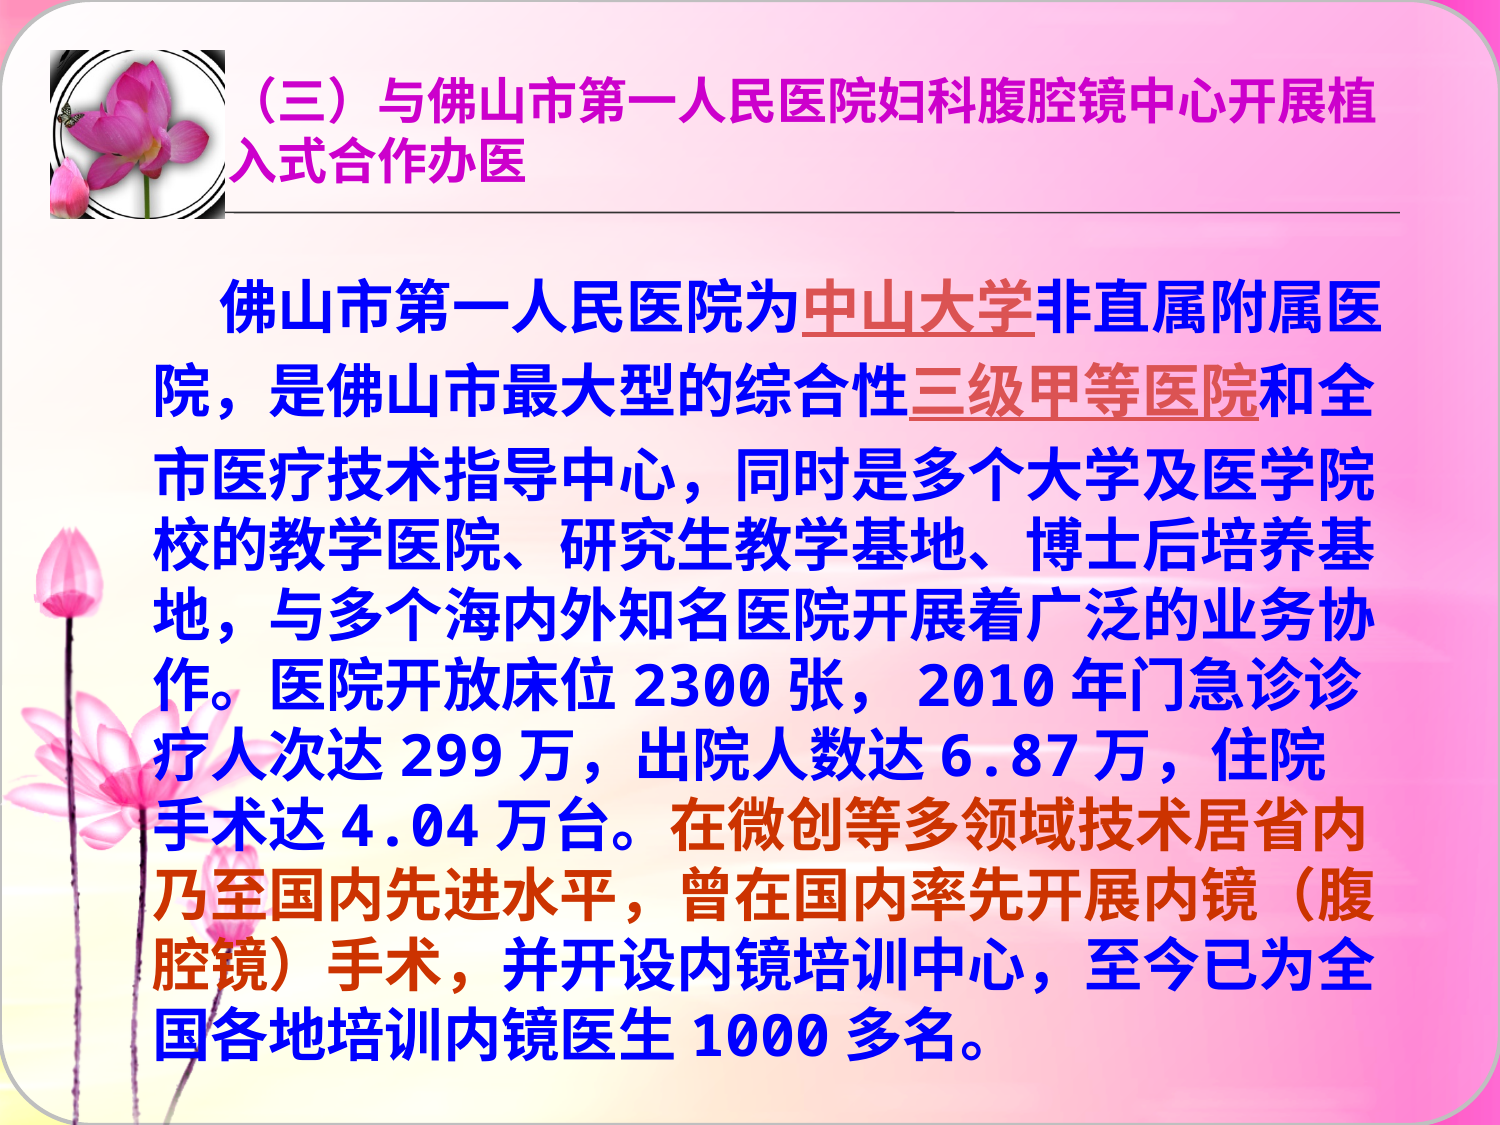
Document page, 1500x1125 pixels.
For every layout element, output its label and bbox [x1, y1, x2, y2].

picture [49, 49, 226, 220]
text_box [0, 0, 1500, 1125]
